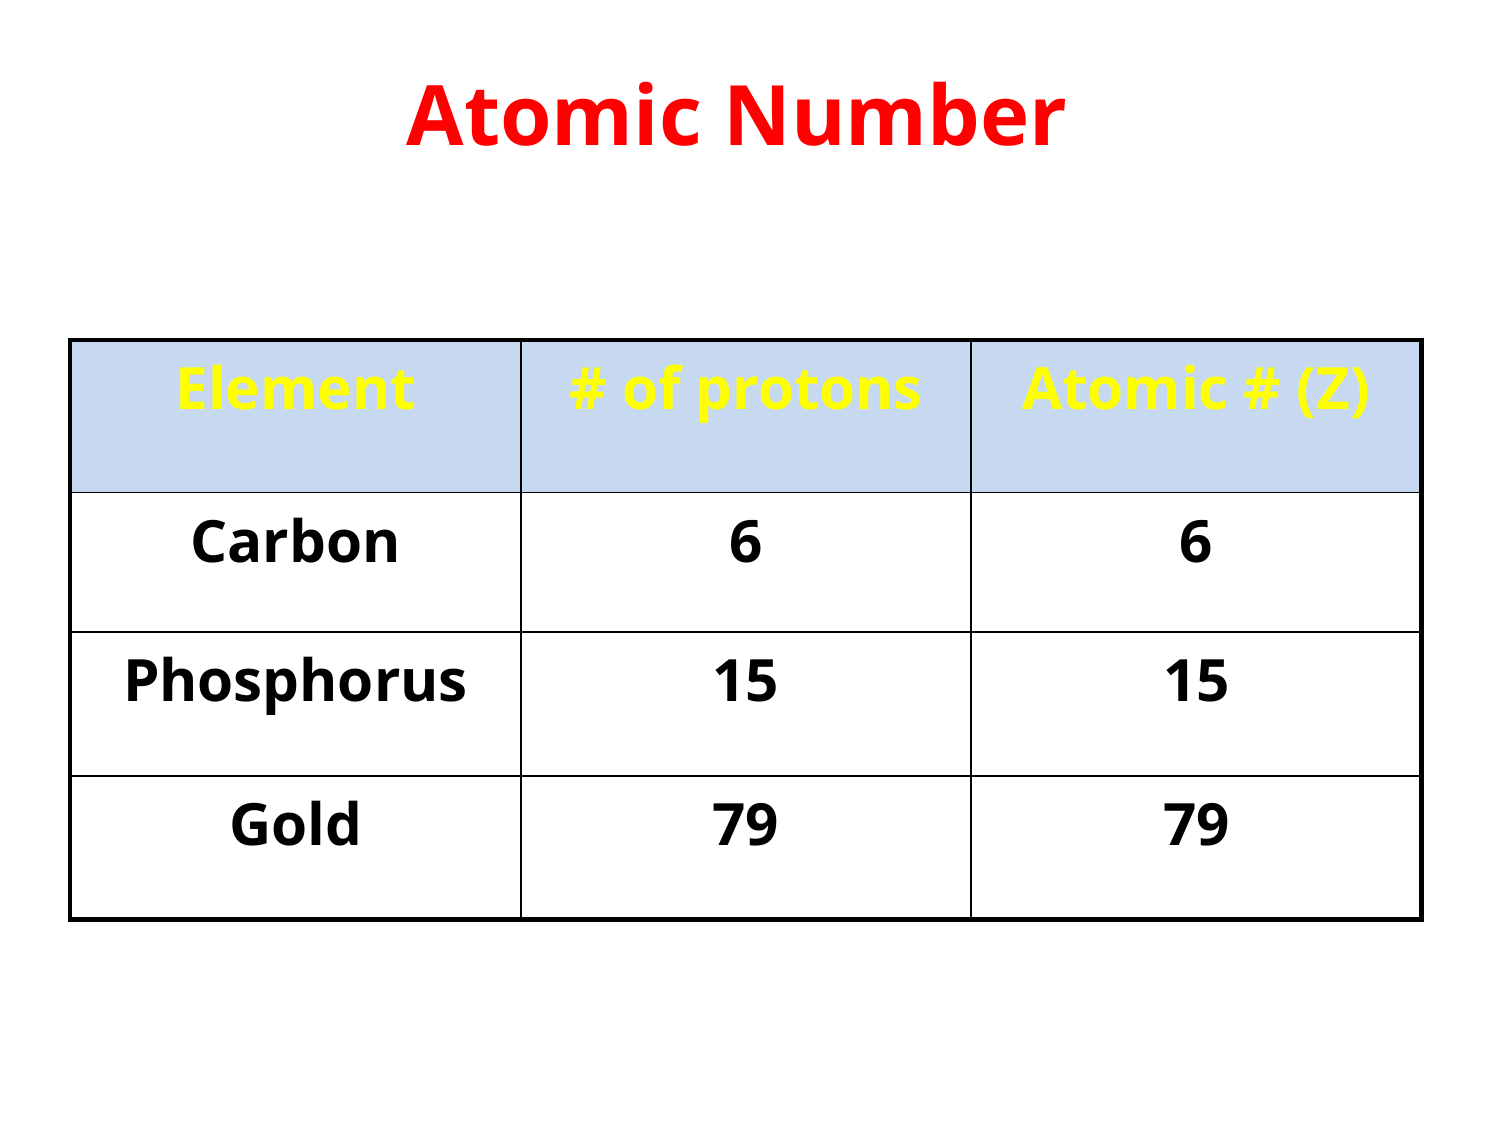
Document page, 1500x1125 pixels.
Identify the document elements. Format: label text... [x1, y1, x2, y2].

table_cell Gold [72, 777, 520, 917]
table_header Element [72, 342, 520, 492]
table_cell 6 [522, 493, 970, 631]
table_cell Carbon [72, 493, 520, 631]
title Atomic Number [99, 62, 1375, 163]
table_cell 79 [522, 777, 970, 917]
table_cell 6 [972, 493, 1419, 631]
table_cell 15 [972, 633, 1419, 775]
table_cell Phosphorus [72, 633, 520, 775]
table_cell 79 [972, 777, 1419, 917]
table_header Atomic # (Z) [972, 342, 1419, 492]
table_cell 15 [522, 633, 970, 775]
table_header # of protons [522, 342, 970, 492]
